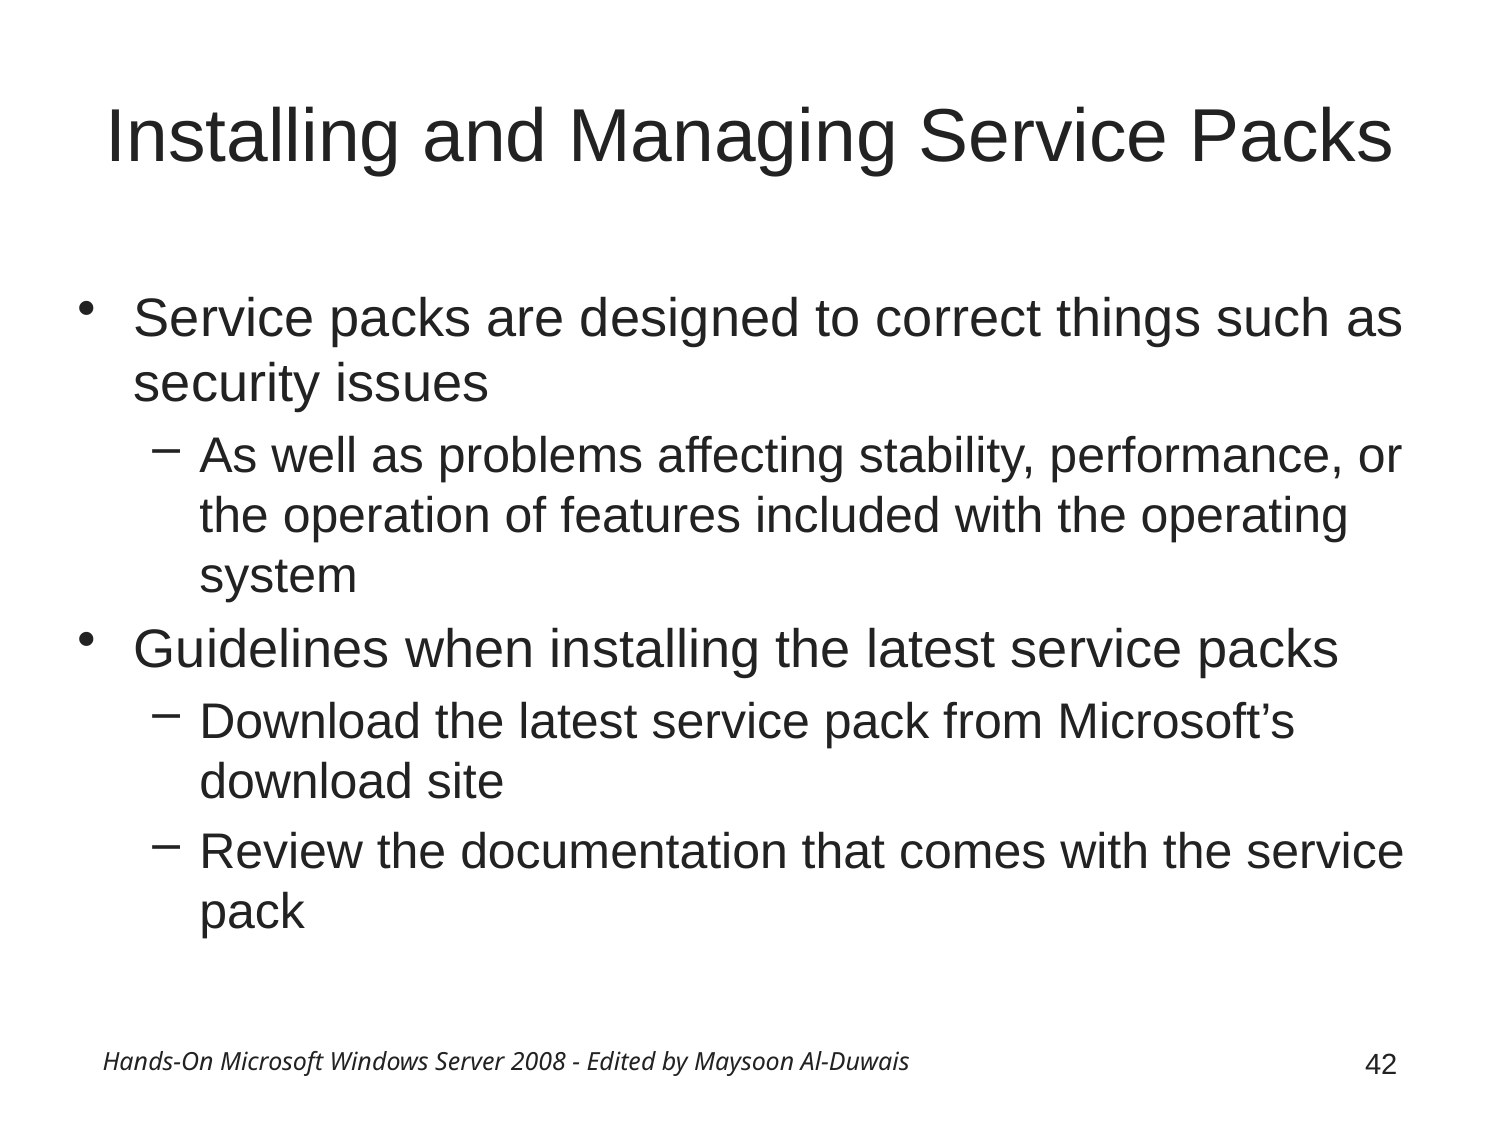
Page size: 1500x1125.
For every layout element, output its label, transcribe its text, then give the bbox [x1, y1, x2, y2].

footer Hands-On Microsoft Windows Server 2008 - Edited by Maysoon Al-Duwais [87, 1037, 1074, 1101]
slide_number 42 [1074, 1037, 1413, 1101]
title Installing and Managing Service Packs [87, 37, 1413, 226]
list Service packs are designed to correct things such as security issues As well as problems affecting stability, performance, or the operation of features included with the operating system Guidelines when installing the latest service packs Download the latest service pack from Microsoft’s download site Review the documentation that comes with the service pack [62, 274, 1426, 1026]
